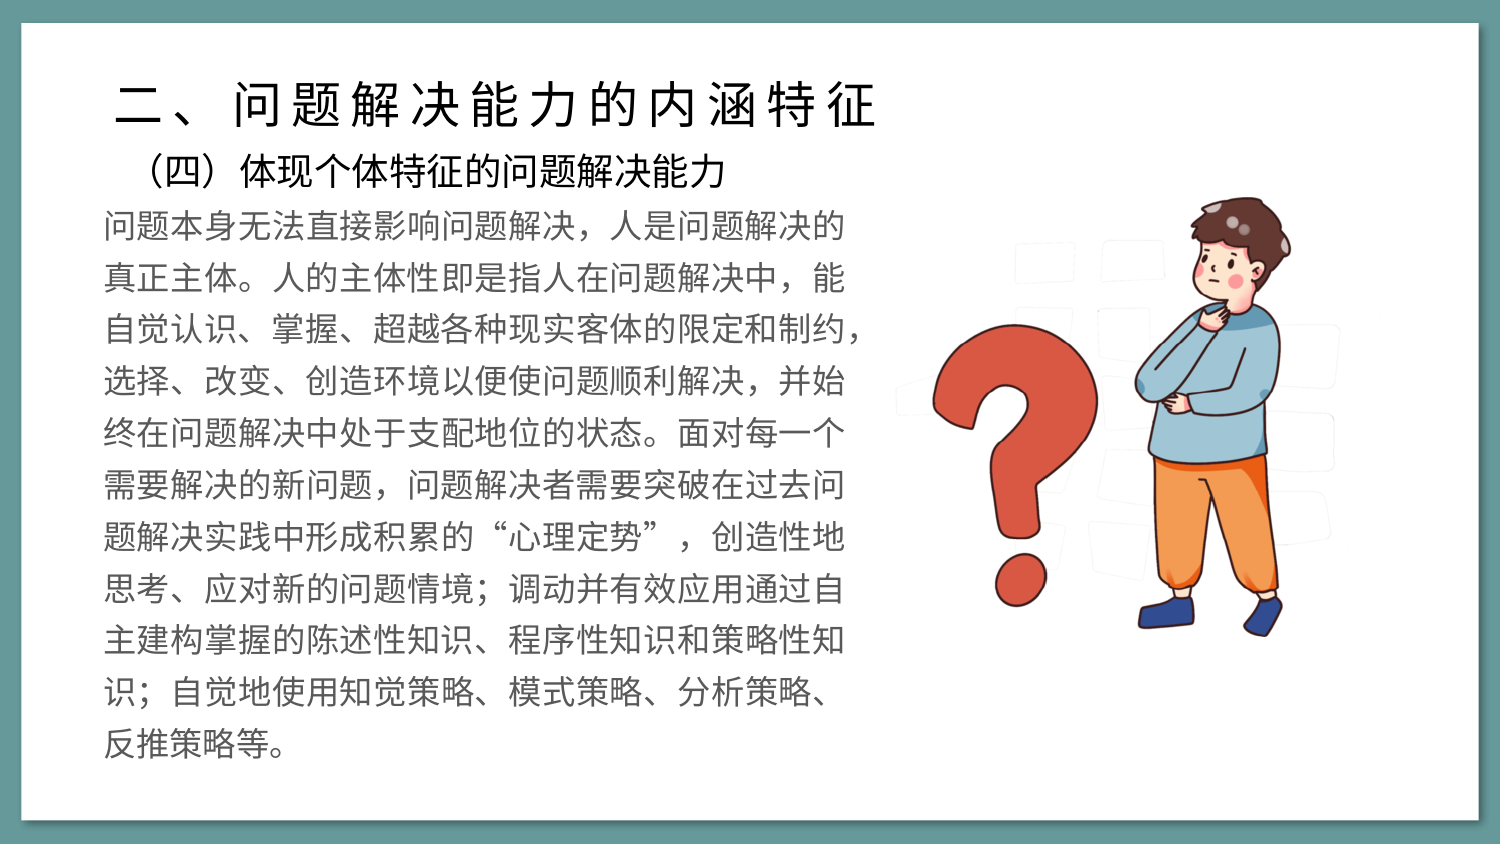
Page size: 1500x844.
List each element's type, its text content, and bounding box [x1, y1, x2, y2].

text_box （四）体现个体特征的问题解决能力 [112, 140, 742, 201]
text_box 问题本身无法直接影响问题解决，人是问题解决的真正主体。人的主体性即是指人在问题解决中，能自觉认识、掌握、超越各种现实客体的限定和制约，选择、改变、创造环境以便使问题顺利解决，并始终在问题解决中处于支配地位的状态。面对每一个需要解决的新问题，问题解决者需要突破在过去问题解决实践中形成积累的“心理定势”，创造性地思考、应对新的问题情境；调动并有效应用通过自主建构掌握的陈述性知识、程序性知识和策略性知识；自觉地使用知觉策略、模式策略、分析策略、反推策略等。 [88, 185, 861, 771]
text_box 二、问题解决能力的内涵特征 [100, 67, 1026, 141]
picture [879, 197, 1382, 638]
